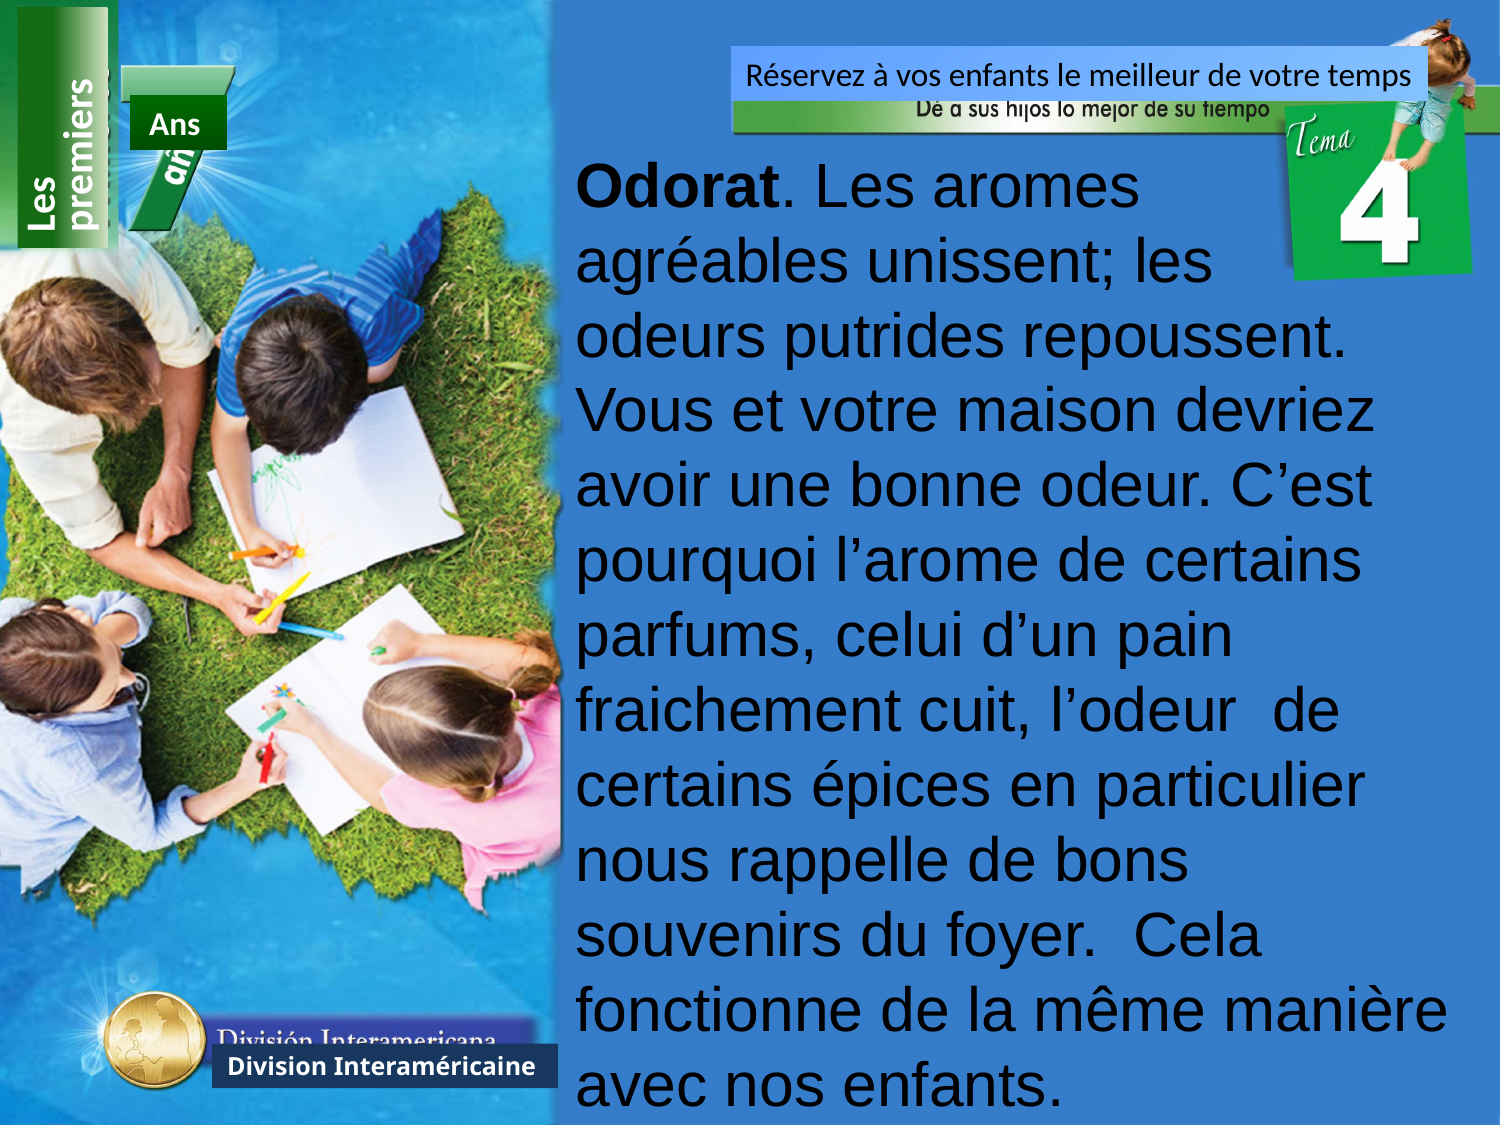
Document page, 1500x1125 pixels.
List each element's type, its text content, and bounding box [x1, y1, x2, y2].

text_box Réservez à vos enfants le meilleur de votre temps [730, 46, 1428, 101]
text_box Odorat. Les aromes agréables unissent; les odeurs putrides repoussent. Vous et votre maison devriez avoir une bonne odeur. C’est pourquoi l’arome de certains parfums, celui d’un pain fraichement cuit, l’odeur de certains épices en particulier nous rappelle de bons souvenirs du foyer. Cela fonctionne de la même manière avec nos enfants. [560, 137, 1471, 1125]
text_box Division Interaméricaine [212, 1043, 558, 1089]
text_box Les premiers [17, 7, 108, 248]
picture [0, 0, 1500, 1125]
text_box Ans [130, 95, 227, 150]
